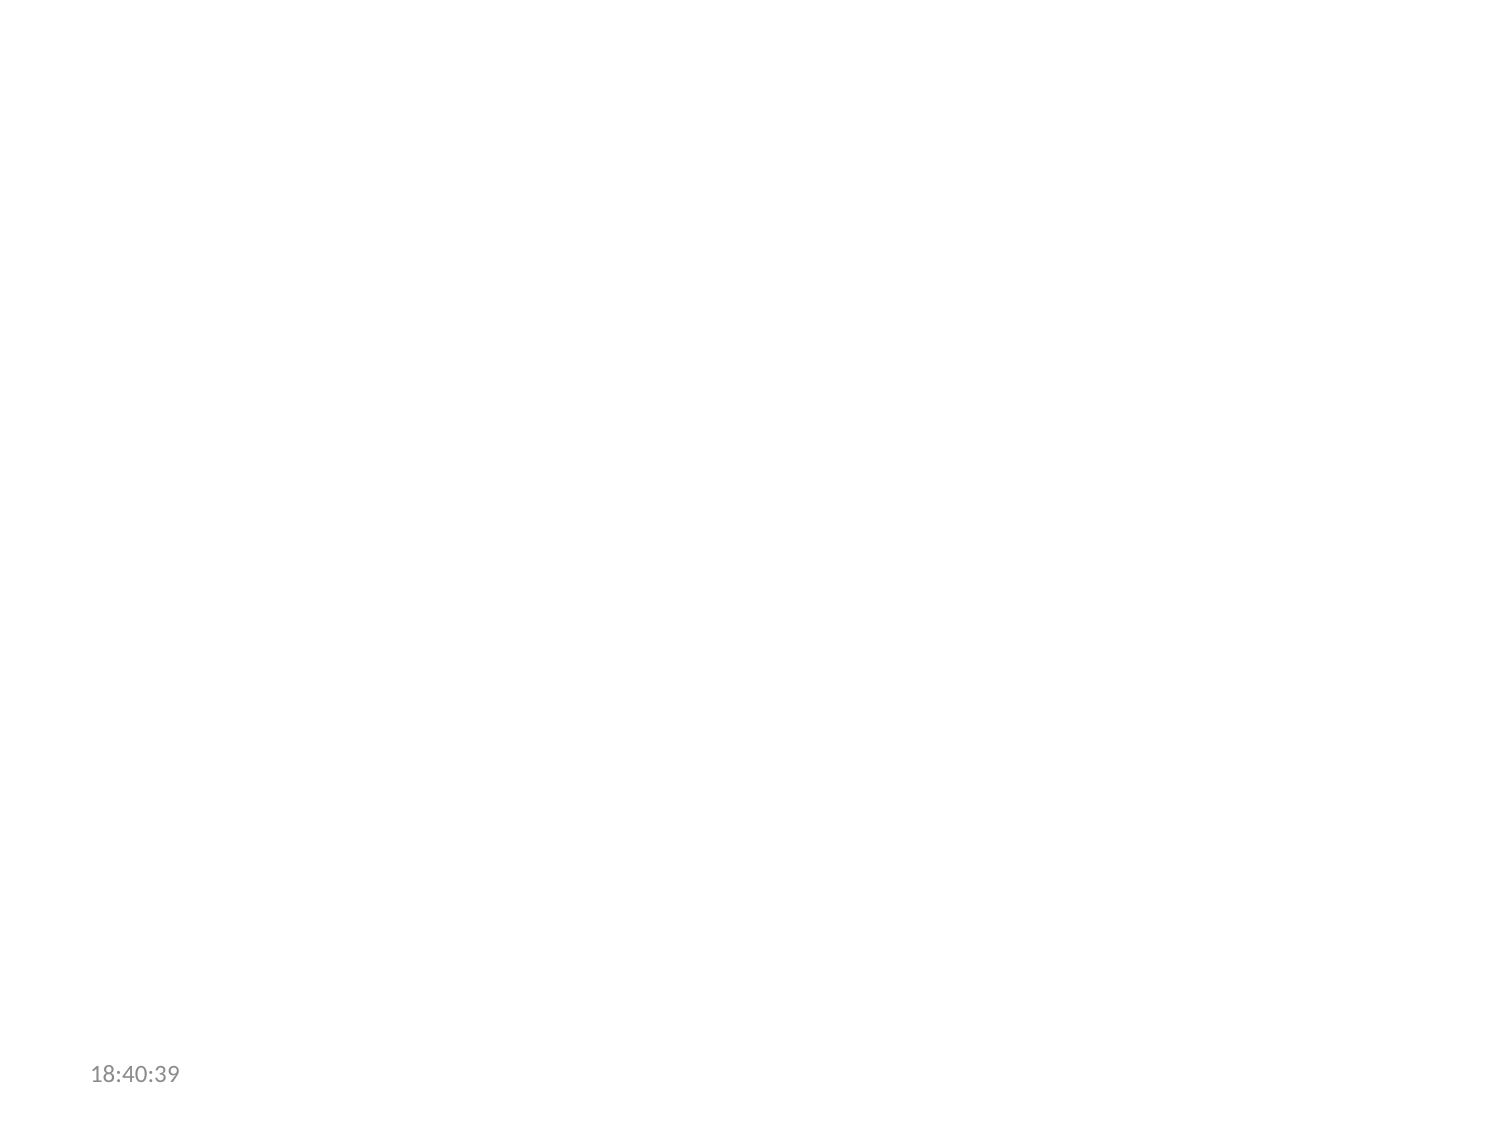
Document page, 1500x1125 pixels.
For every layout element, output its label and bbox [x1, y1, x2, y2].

slide_number [75, 1042, 425, 1103]
